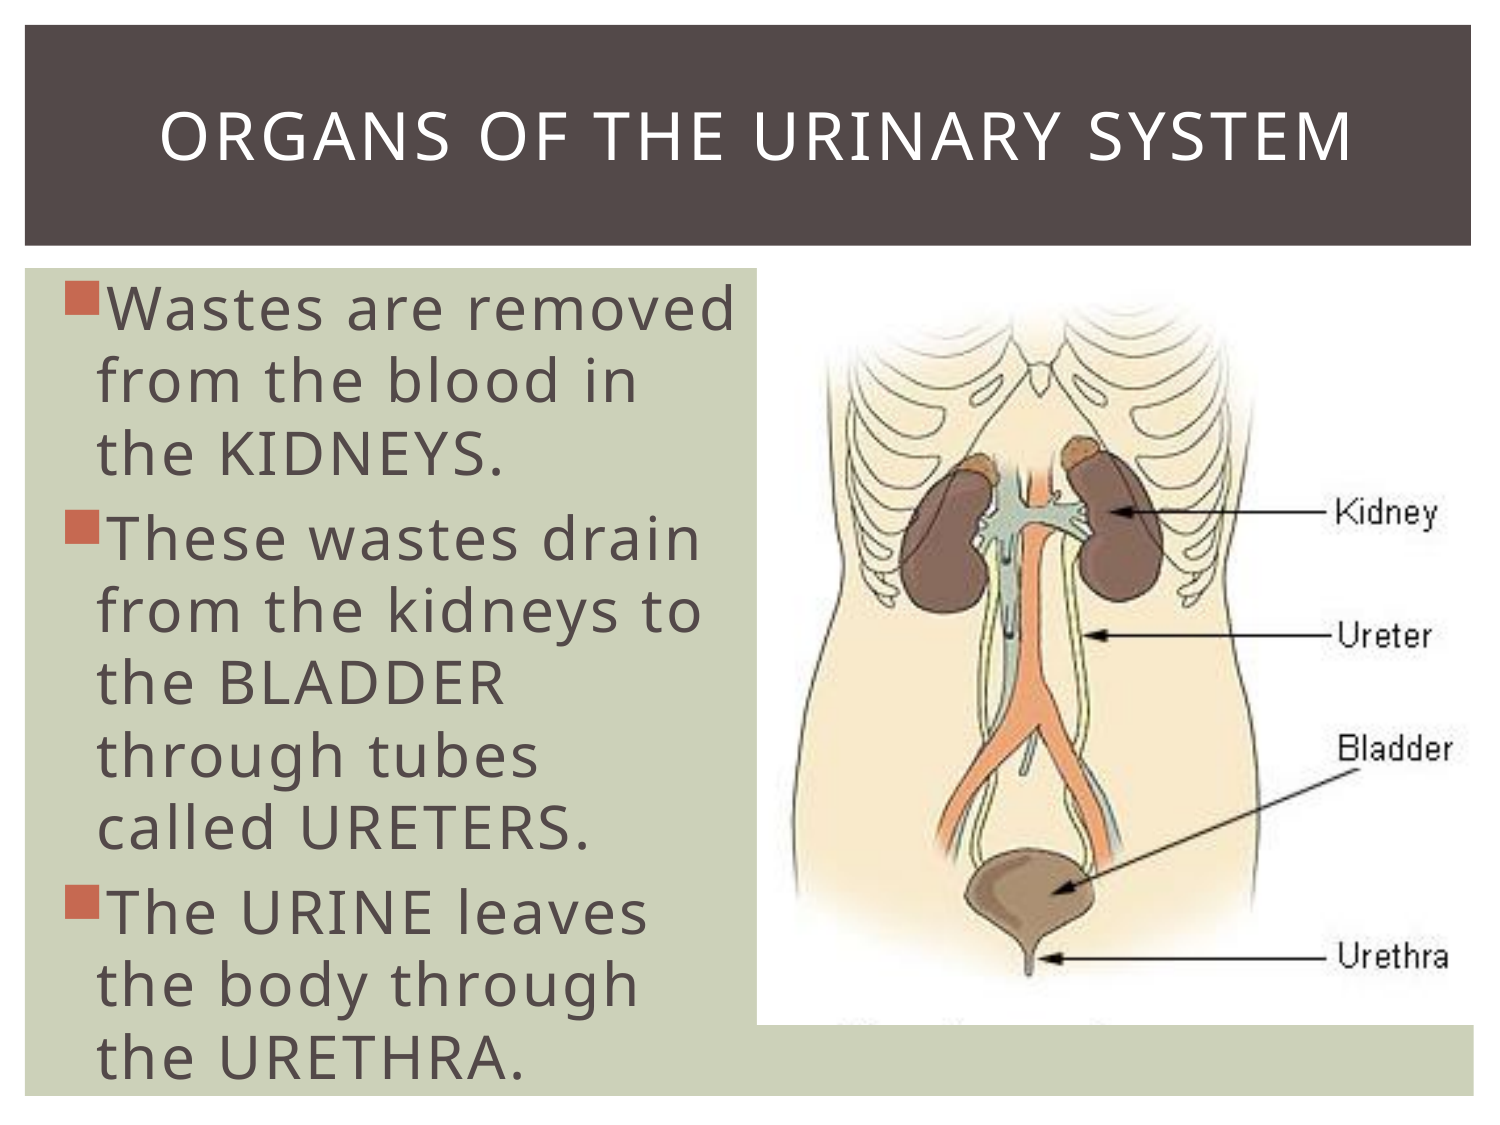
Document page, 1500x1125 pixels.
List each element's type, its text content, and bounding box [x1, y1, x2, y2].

title Organs of the Urinary System [81, 69, 1432, 199]
list Wastes are removed from the blood in the KIDNEYS. These wastes drain from the kidneys to the BLADDER through tubes called URETERS. The URINE leaves the body through the URETHRA. [36, 262, 757, 1092]
picture [756, 262, 1500, 1025]
